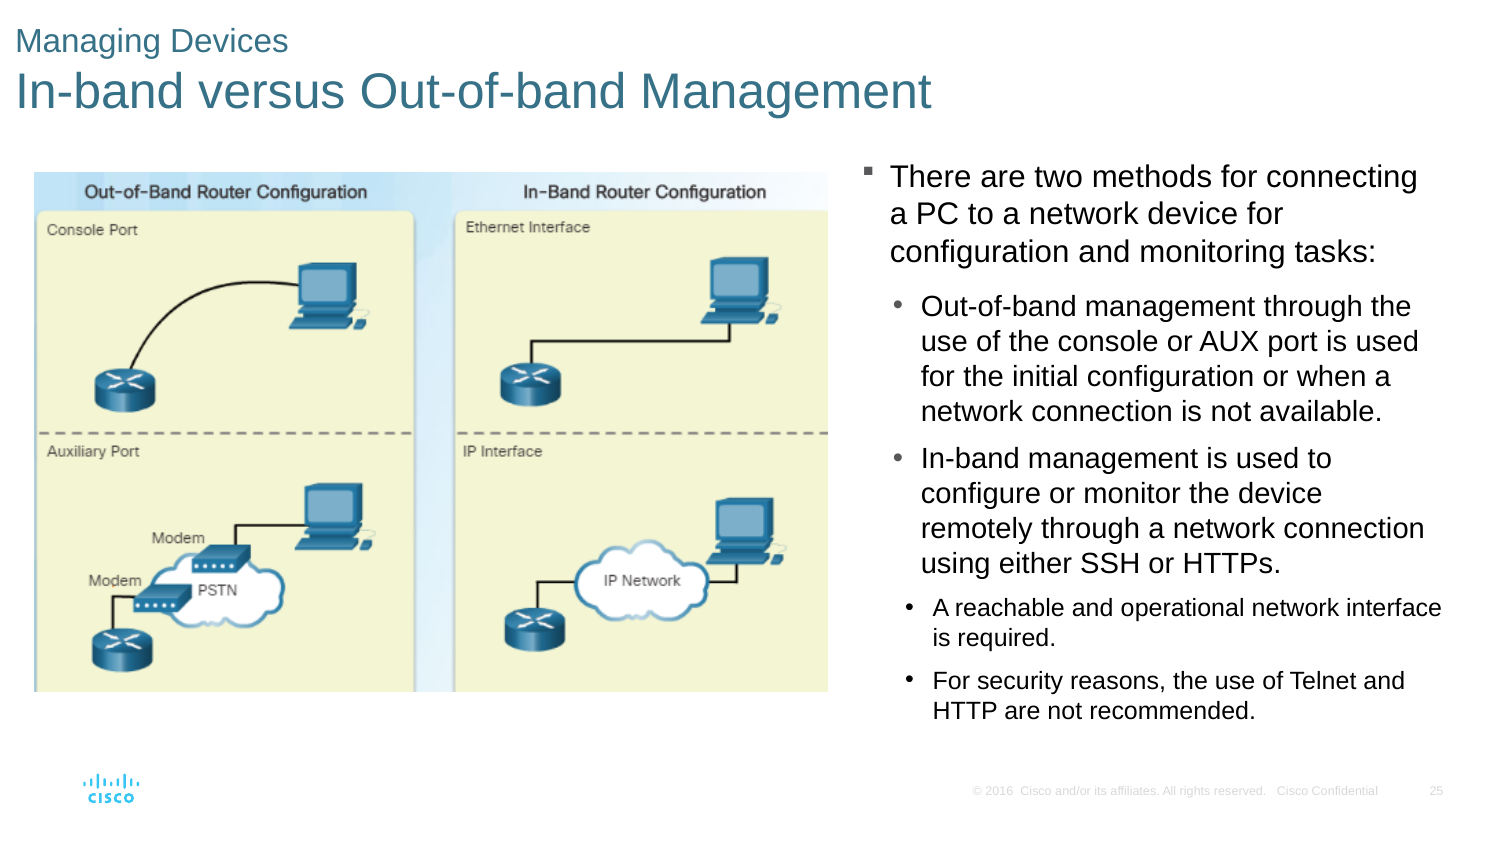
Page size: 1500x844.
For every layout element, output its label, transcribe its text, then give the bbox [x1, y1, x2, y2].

picture [34, 172, 828, 692]
title Managing Devices In-band versus Out-of-band Management [0, 6, 975, 131]
list There are two methods for connecting a PC to a network device for configuration and monitoring tasks: Out-of-band management through the use of the console or AUX port is used for the initial configuration or when a network connection is not available. In-band management is used to configure or monitor the device remotely through a network connection using either SSH or HTTPs. A reachable and operational network interface is required. For security reasons, the use of Telnet and HTTP are not recommended. [846, 148, 1474, 766]
